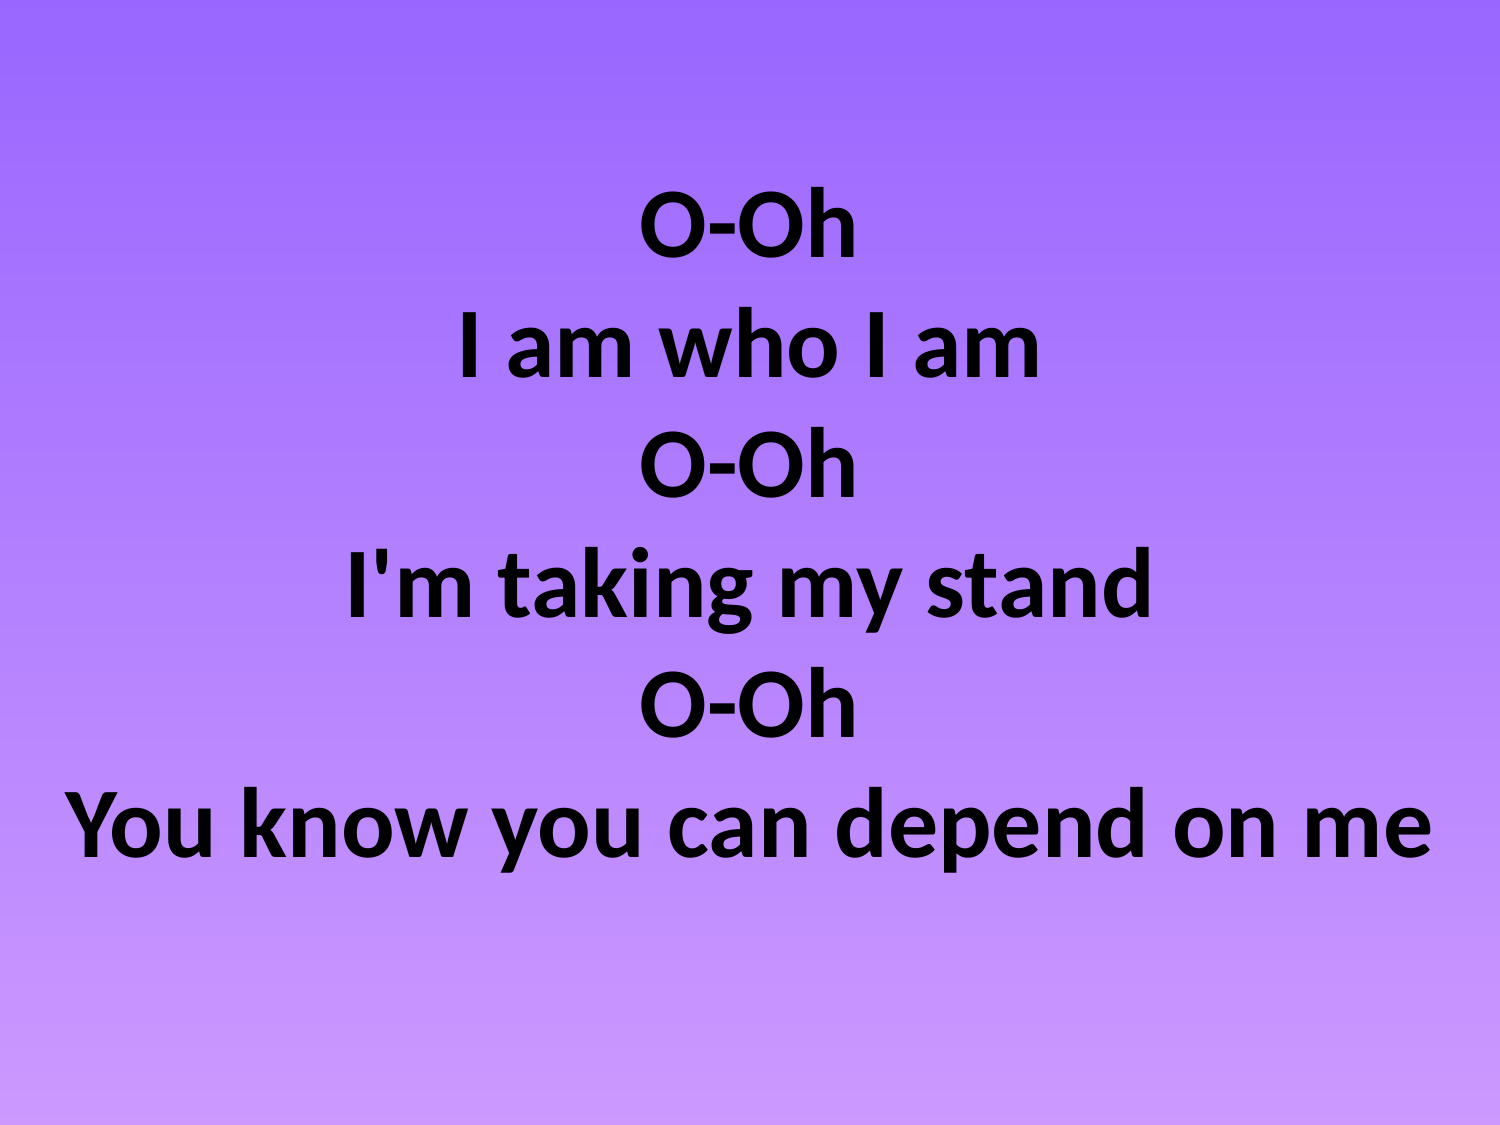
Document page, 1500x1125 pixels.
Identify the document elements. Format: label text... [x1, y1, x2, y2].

text_box O-Oh I am who I am O-Oh I'm taking my stand O-Oh You know you can depend on me [0, 149, 1500, 885]
